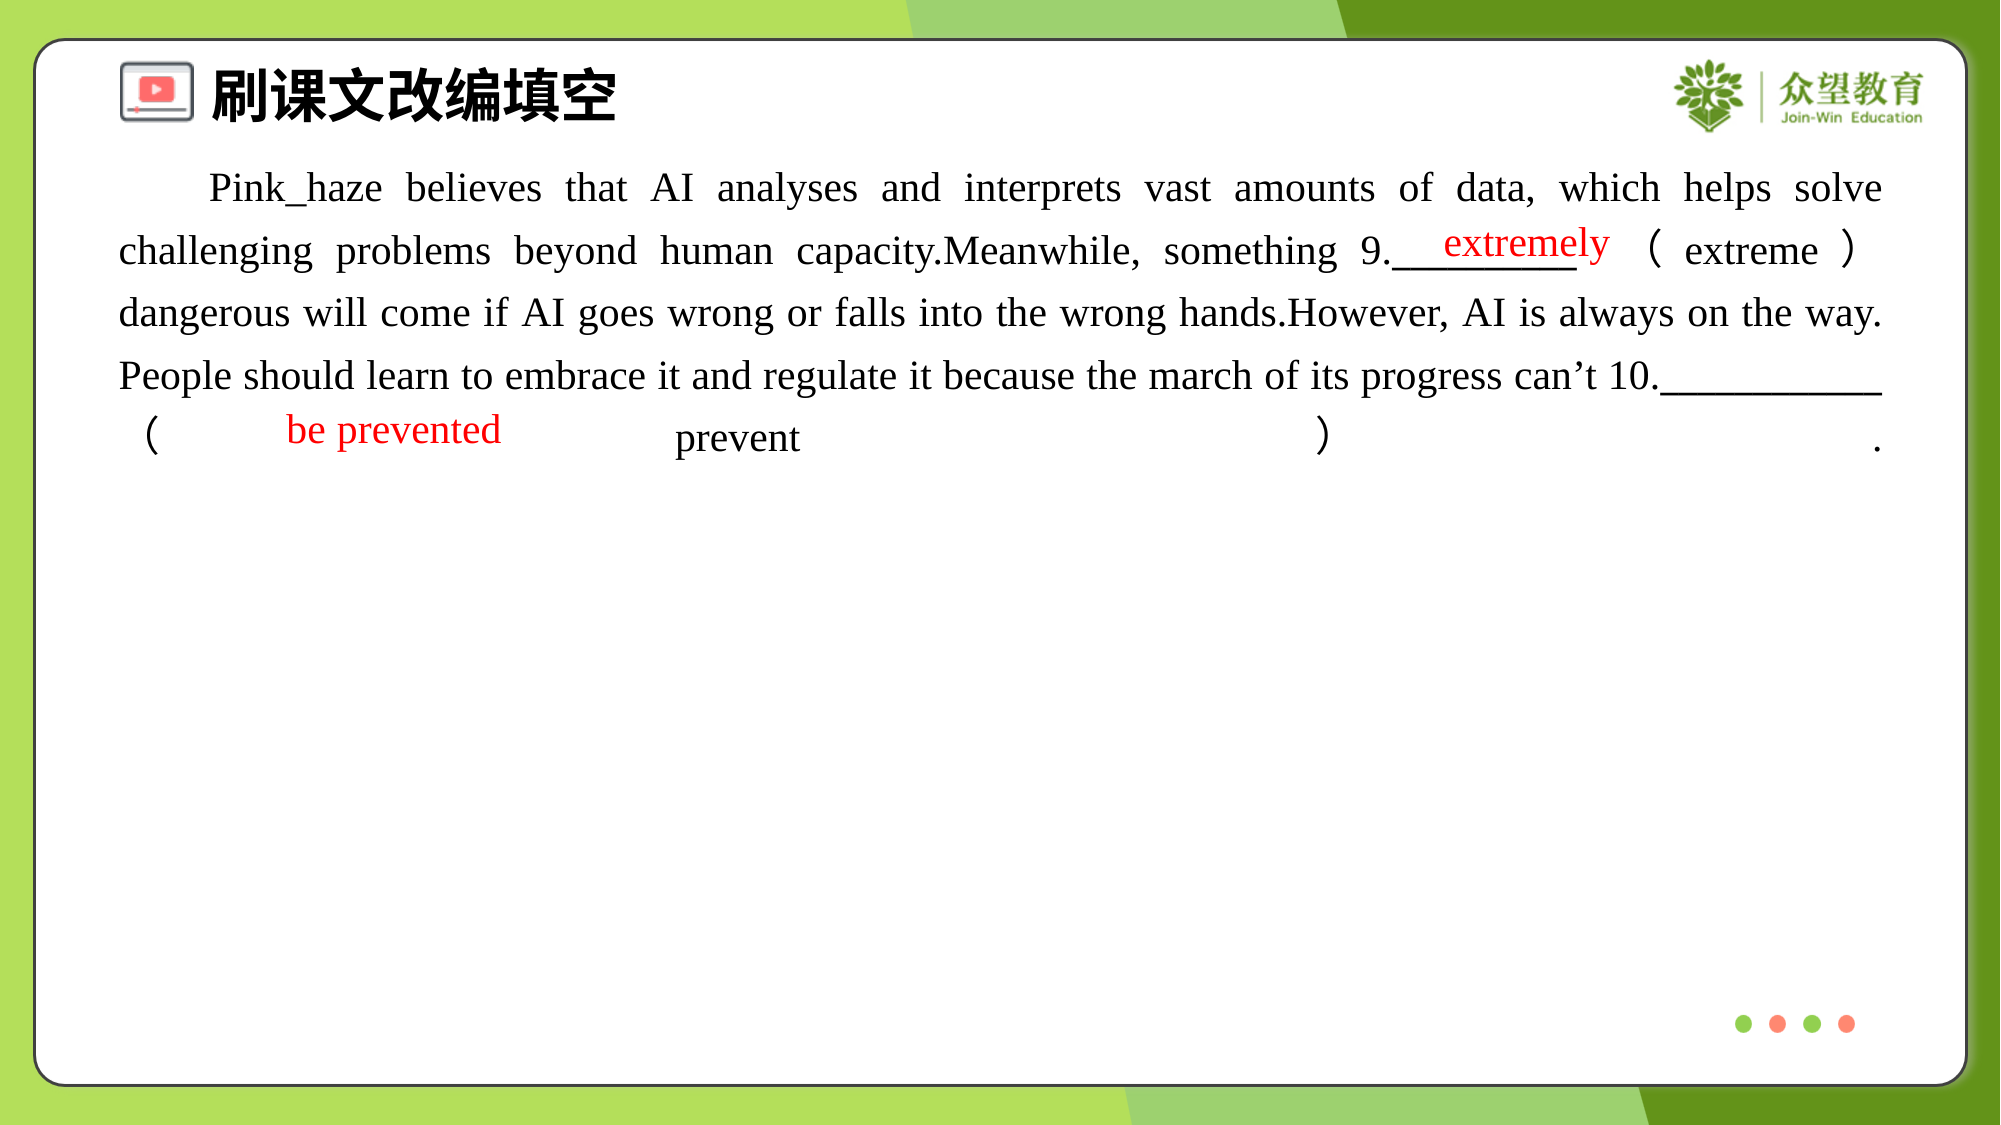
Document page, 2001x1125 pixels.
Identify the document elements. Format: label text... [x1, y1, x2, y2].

text_box be prevented [277, 389, 511, 447]
picture [0, 0, 2000, 1125]
text_box Pink_haze believes that AI analyses and interprets vast amounts of data, which helps solve challenging problems beyond human capacity.Meanwhile, something 9.__________ （extreme） dangerous will come if AI goes wrong or falls into the wrong hands.However, AI is always on the way. People should learn to embrace it and regulate it because the march of its progress can’t 10.____________ （prevent）.#1.1.3 [118, 147, 1883, 454]
text_box extremely [1439, 201, 1615, 260]
